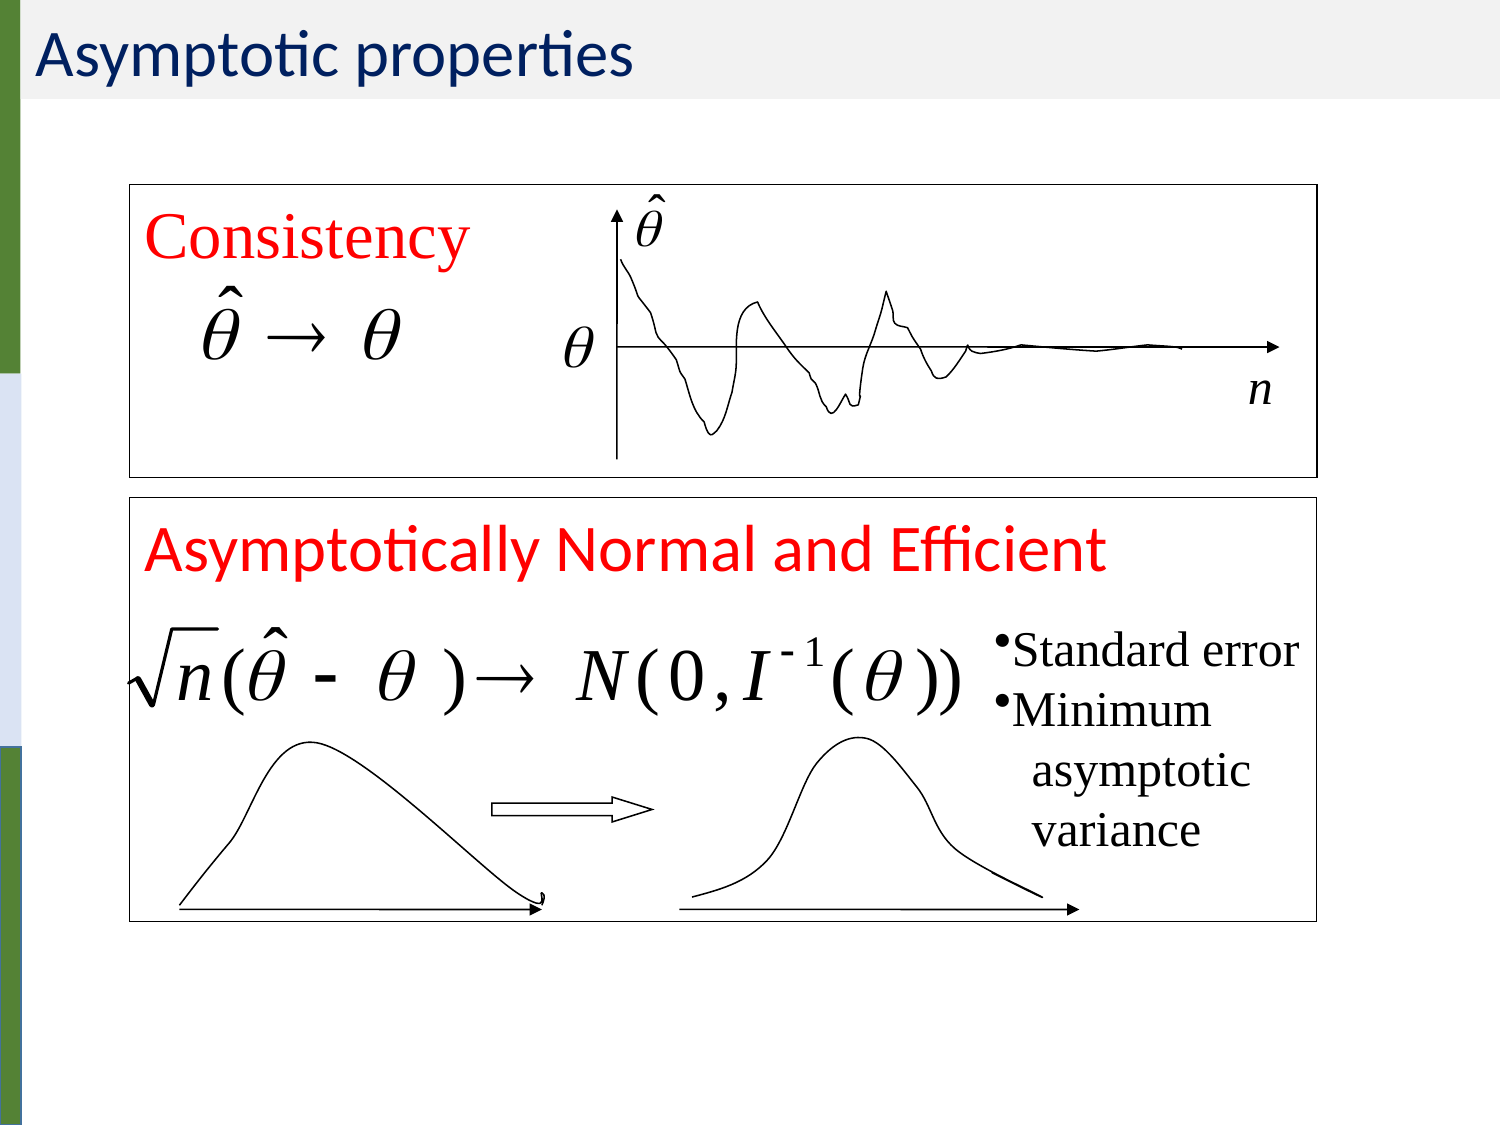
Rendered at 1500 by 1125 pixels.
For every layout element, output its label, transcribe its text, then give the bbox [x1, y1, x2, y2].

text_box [0, 0, 22, 1125]
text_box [554, 309, 612, 385]
title Asymptotic properties [24, 0, 1500, 99]
list Asymptotically Normal and Efficient [129, 497, 1317, 922]
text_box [629, 184, 674, 260]
text_box [179, 906, 542, 916]
text_box Consistency [129, 184, 1317, 478]
text_box [679, 903, 1080, 916]
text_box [114, 612, 979, 732]
text_box [620, 259, 1183, 435]
text_box [610, 209, 624, 460]
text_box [191, 271, 418, 391]
text_box n [1233, 346, 1317, 422]
text_box [1267, 340, 1278, 346]
text_box Standard error Minimum asymptotic variance [979, 609, 1315, 865]
text_box [491, 797, 653, 822]
text_box [692, 740, 1043, 898]
text_box [179, 742, 545, 906]
